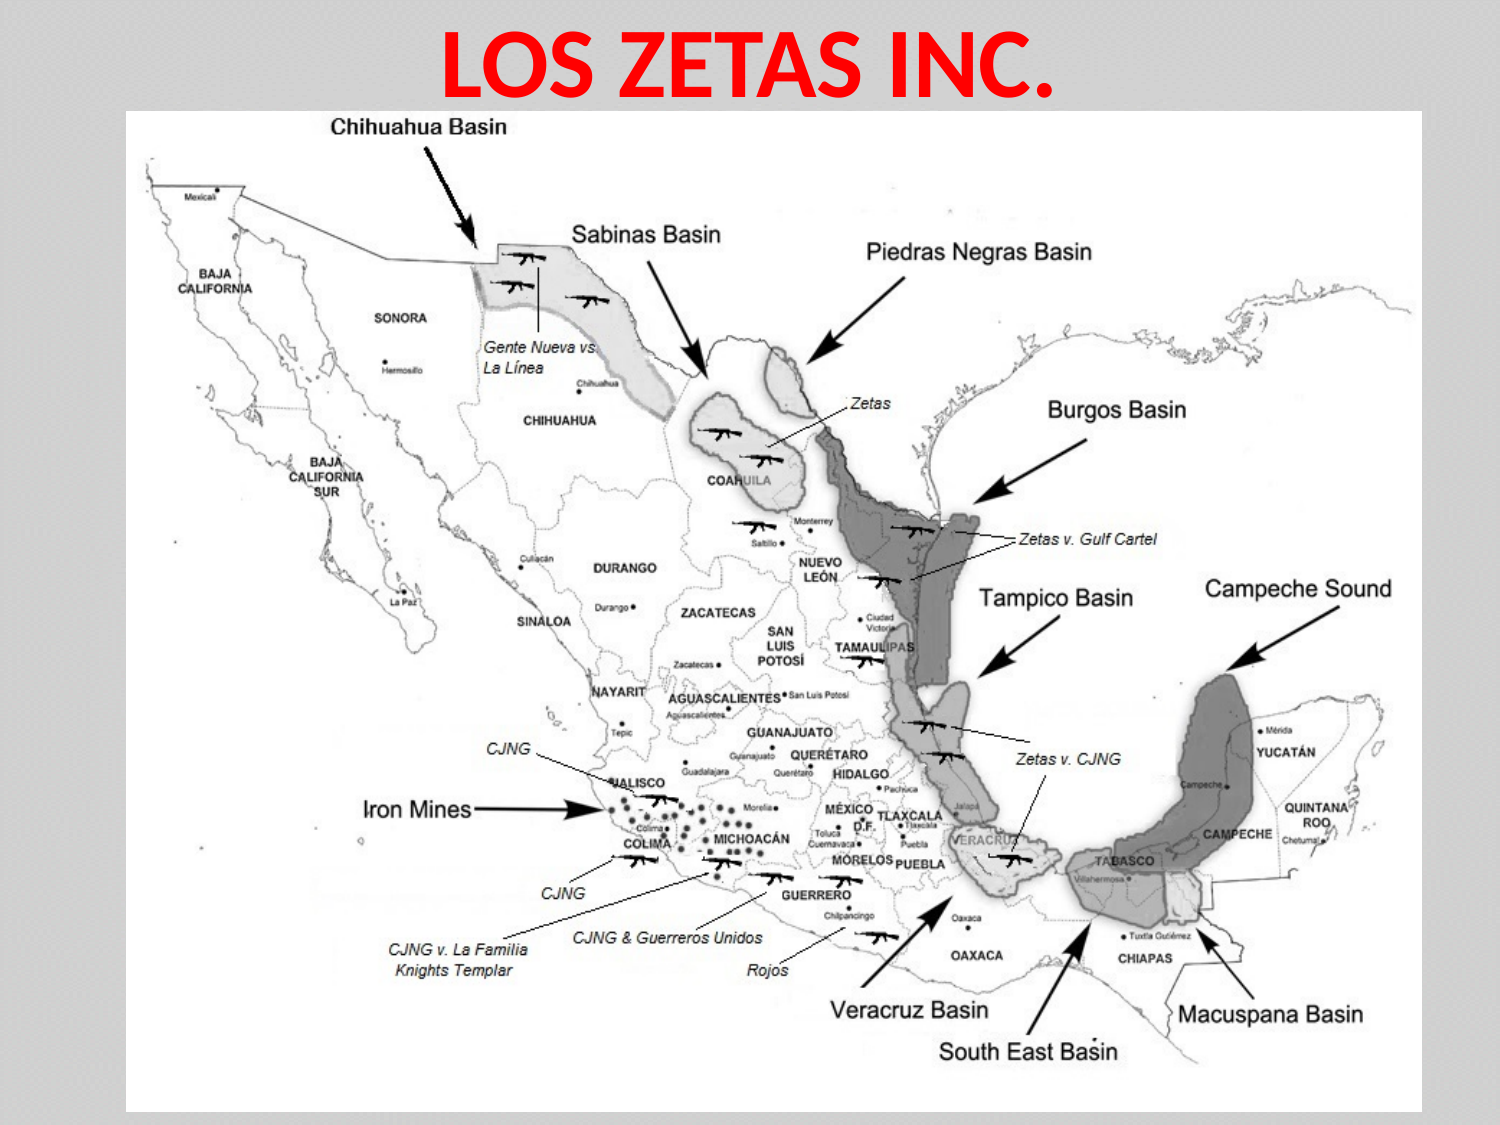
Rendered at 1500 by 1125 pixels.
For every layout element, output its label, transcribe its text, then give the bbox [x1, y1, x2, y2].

text_box LOS ZETAS INC. [425, 13, 1075, 109]
picture [126, 111, 1422, 1112]
